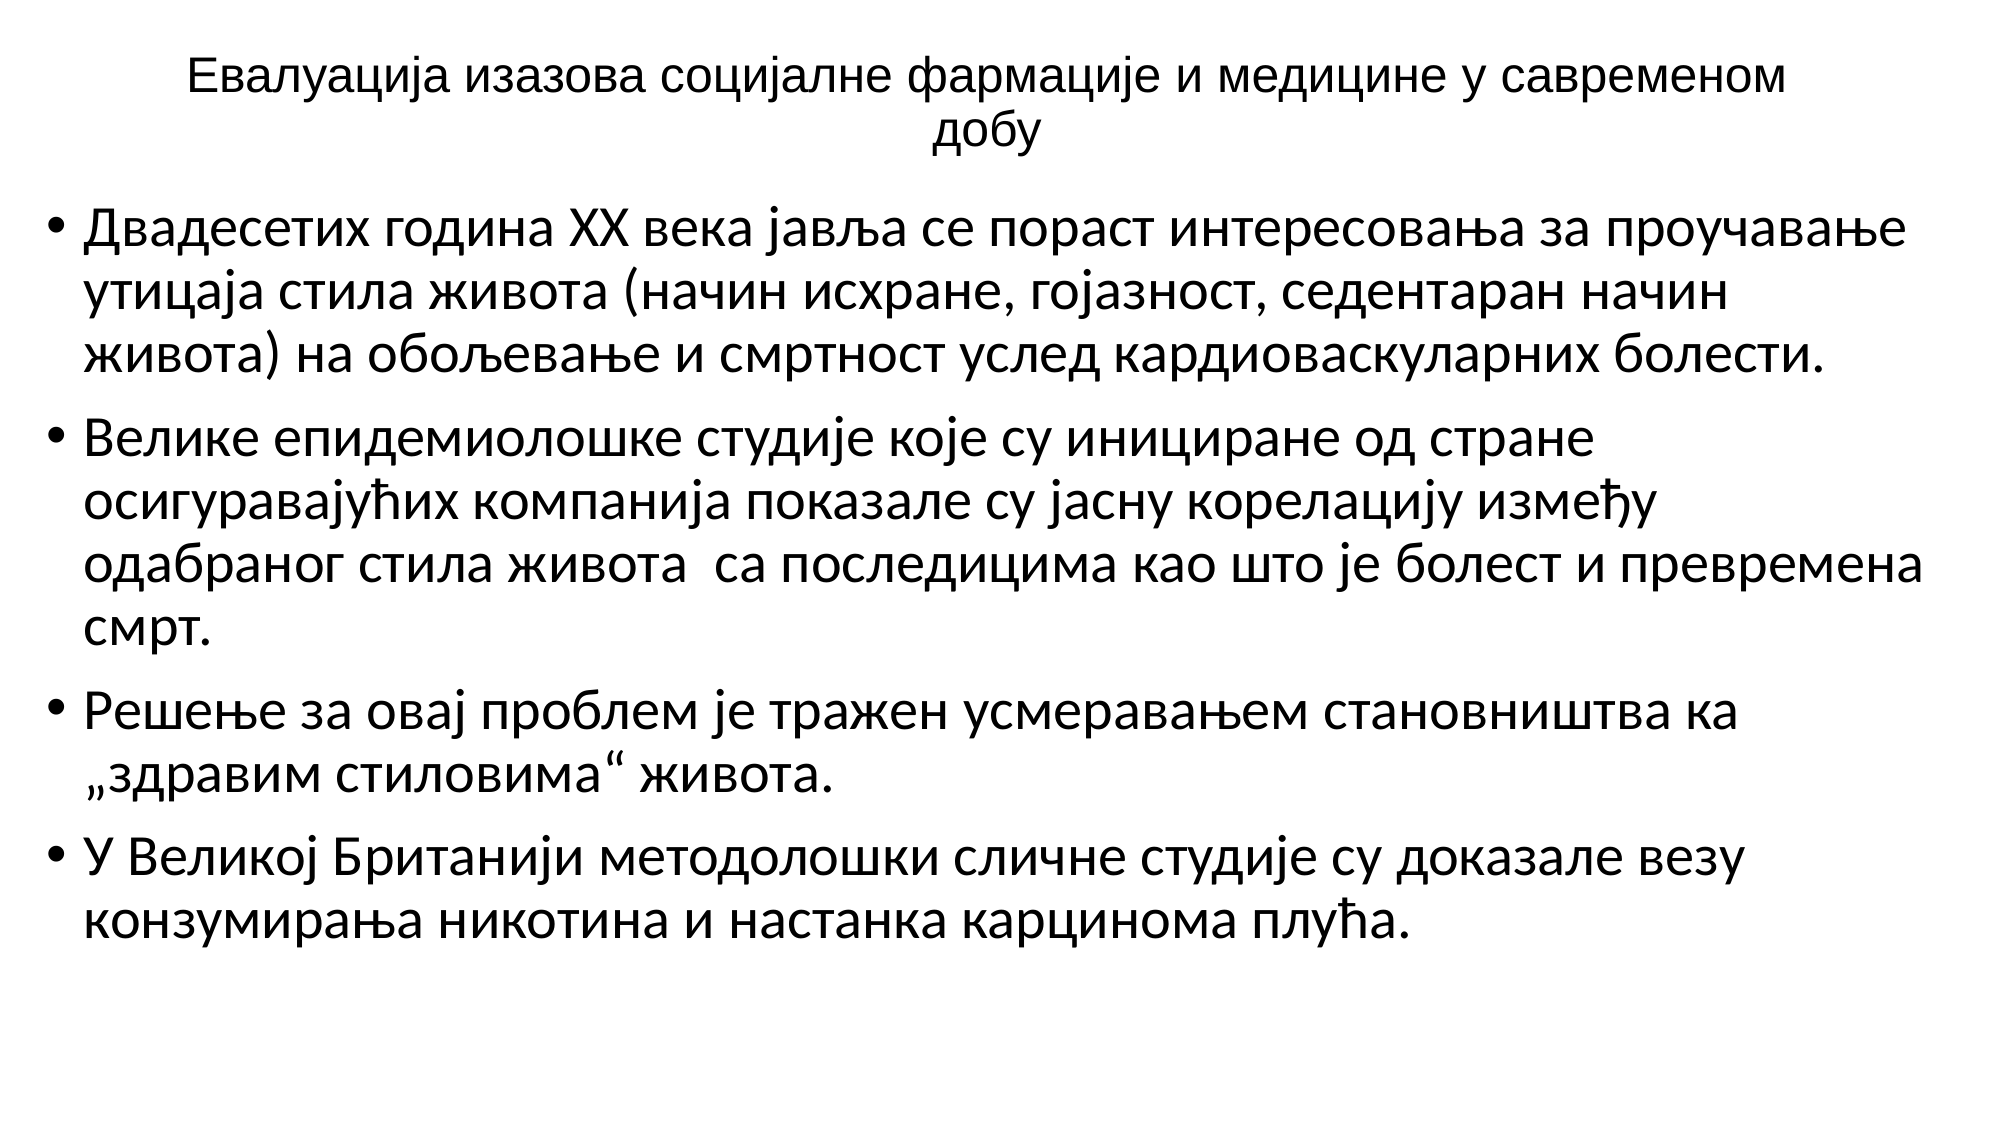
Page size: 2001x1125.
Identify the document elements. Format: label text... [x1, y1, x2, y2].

list Двадесетих година XX века јавља се пораст интересовања за проучавање утицаја стила живота (начин исхране, гојазност, седентаран начин живота) на обољевање и смртност услед кардиоваскуларних болести. Велике епидемиолошке студије које су инициране од стране осигуравајућих компанија показале су јасну корелацију између одабраног стила живота са последицима као што је болест и превремена смрт. Решење за овај проблем је тражен усмеравањем становништва ка „здравим стиловима“ живота. У Великој Британији методолошки сличне студије су доказале везу конзумирања никотина и настанка карцинома плућа. [31, 188, 1945, 1073]
title Евалуација изазова социјалне фармације и медицине у савременом добу [124, 17, 1850, 188]
